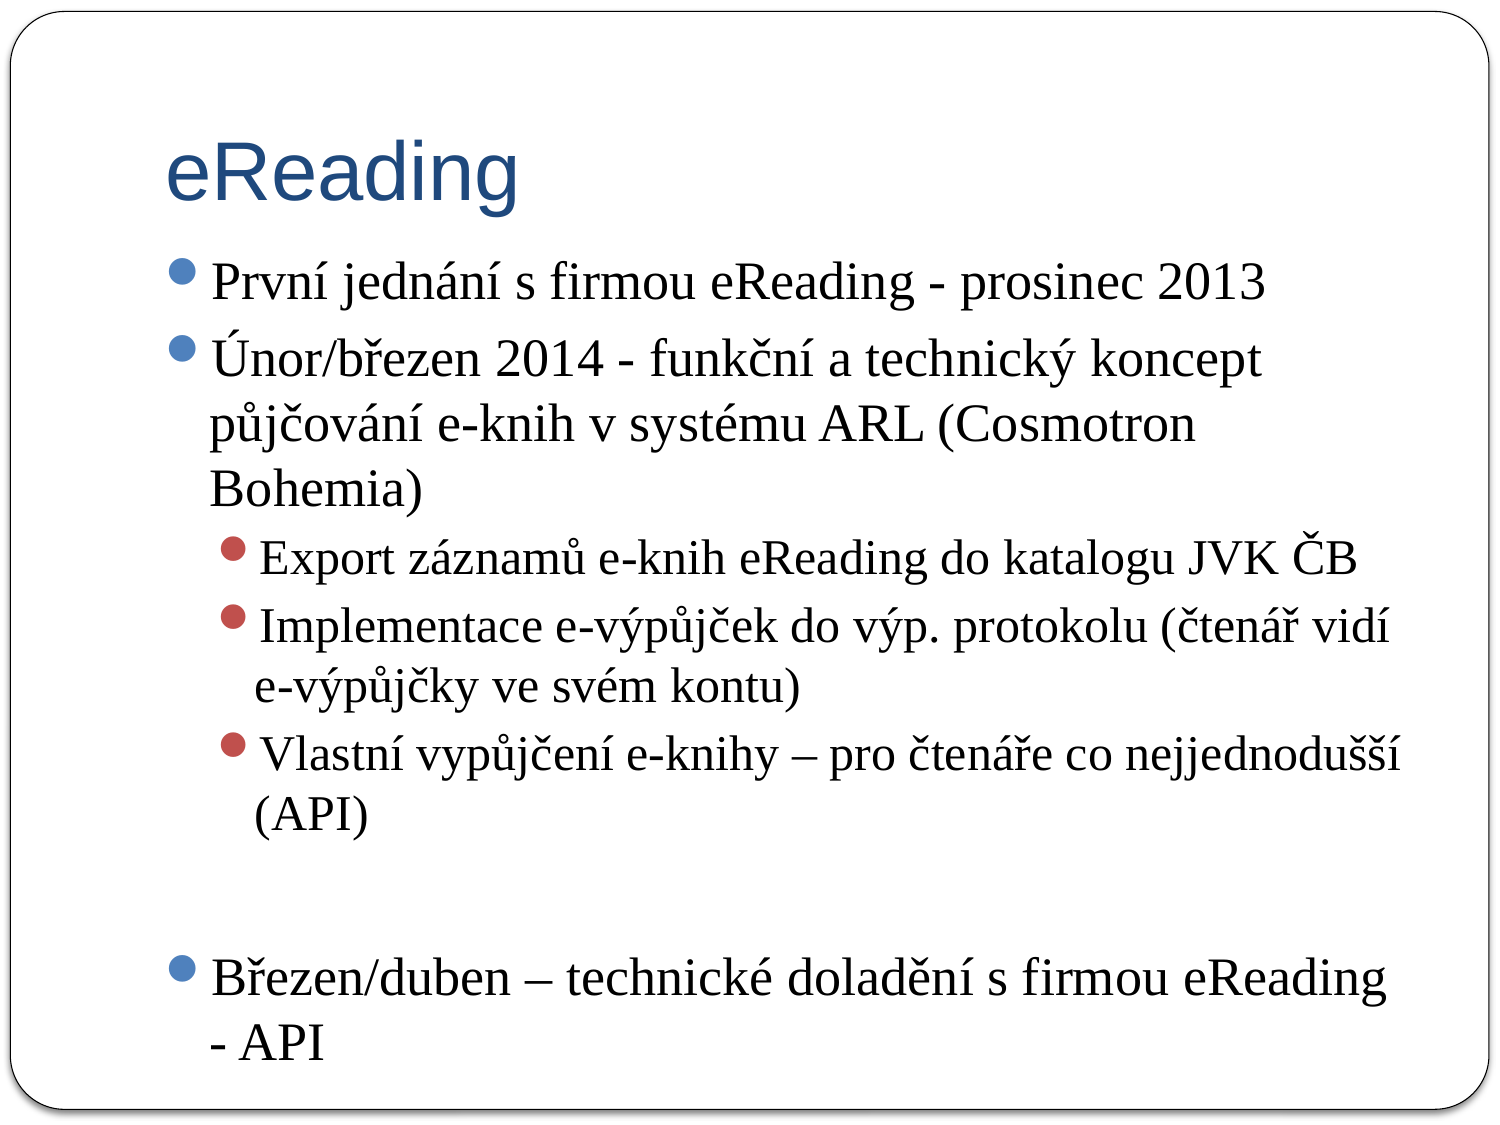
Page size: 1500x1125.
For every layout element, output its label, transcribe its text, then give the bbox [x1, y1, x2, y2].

list První jednání s firmou eReading - prosinec 2013 Únor/březen 2014 - funkční a technický koncept půjčování e-knih v systému ARL (Cosmotron Bohemia) Export záznamů e-knih eReading do katalogu JVK ČB Implementace e-výpůjček do výp. protokolu (čtenář vidí e-výpůjčky ve svém kontu) Vlastní vypůjčení e-knihy – pro čtenáře co nejjednodušší (API) Březen/duben – technické doladění s firmou eReading - API [149, 237, 1436, 1083]
title eReading [149, 44, 1426, 233]
